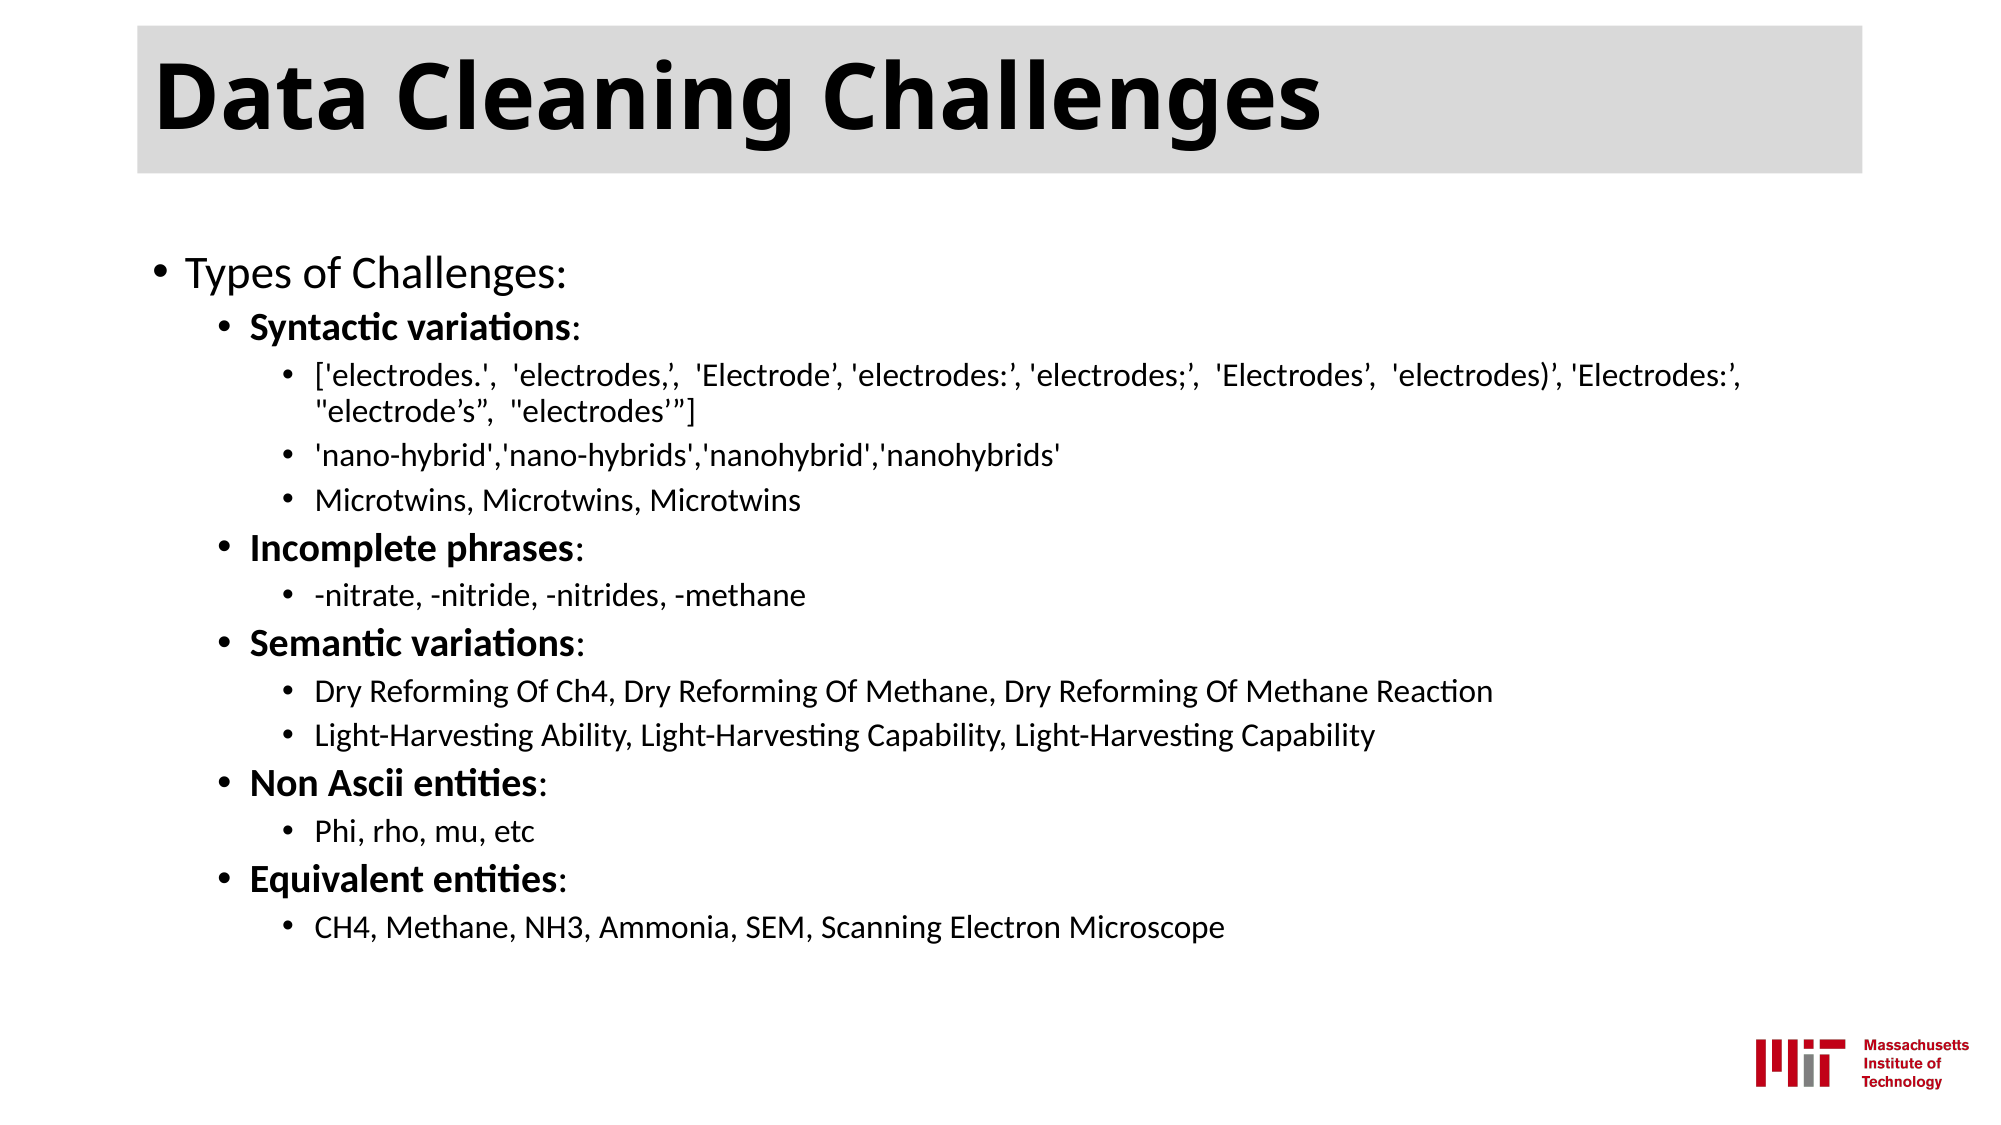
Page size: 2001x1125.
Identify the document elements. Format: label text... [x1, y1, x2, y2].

title Data Cleaning Challenges [137, 25, 1863, 174]
picture [1754, 1004, 1970, 1125]
list Types of Challenges: Syntactic variations: ['electrodes.', 'electrodes,’, 'Electrode’, 'electrodes:’, 'electrodes;’, 'Electrodes’, 'electrodes)’, 'Electrodes:’, "electrode’s”, "electrodes’”] 'nano-hybrid','nano-hybrids','nanohybrid','nanohybrids' Microtwins, Microtwins, Microtwins Incomplete phrases: -nitrate, -nitride, -nitrides, -methane Semantic variations: Dry Reforming Of Ch4, Dry Reforming Of Methane, Dry Reforming Of Methane Reaction Light-Harvesting Ability, Light-Harvesting Capability, Light-Harvesting Capability Non Ascii entities: Phi, rho, mu, etc Equivalent entities: CH4, Methane, NH3, Ammonia, SEM, Scanning Electron Microscope [137, 240, 1863, 955]
